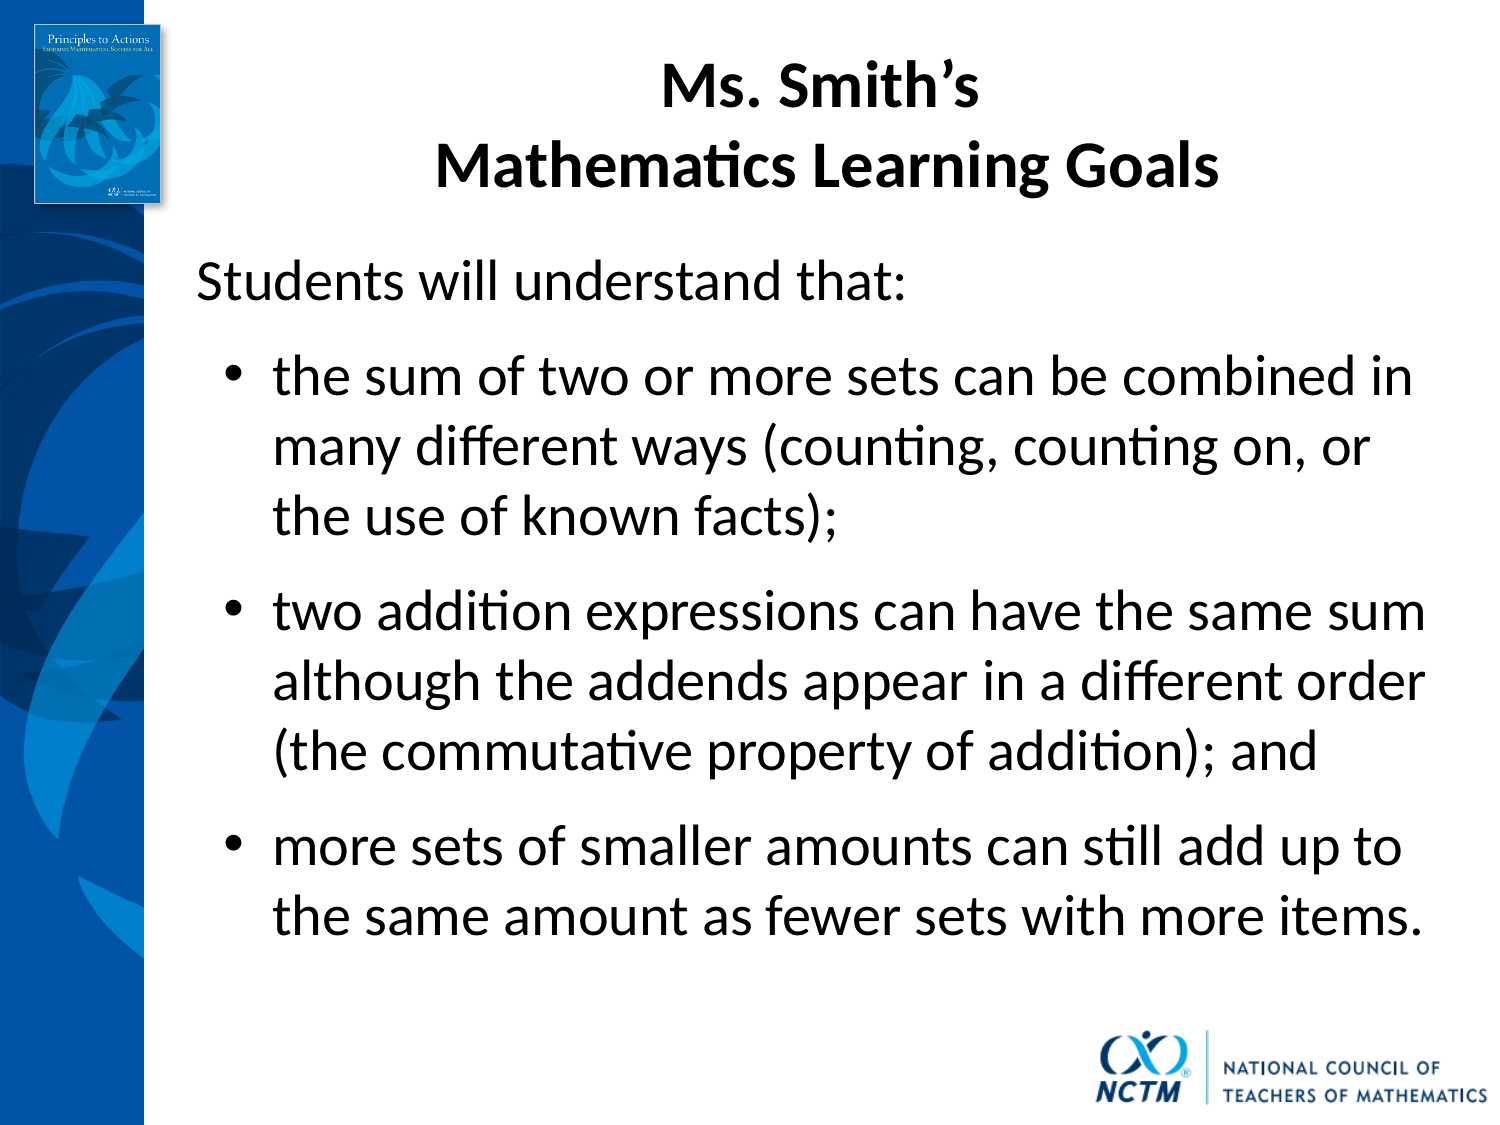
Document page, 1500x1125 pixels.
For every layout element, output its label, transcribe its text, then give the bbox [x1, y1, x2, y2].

text_box Ms. Smith’s Mathematics Learning Goals [181, 26, 1474, 215]
picture [0, 0, 144, 1125]
picture [35, 25, 160, 203]
text_box Students will understand that: the sum of two or more sets can be combined in many different ways (counting, counting on, or the use of known facts); two addition expressions can have the same sum although the addends appear in a different order (the commutative property of addition); and more sets of smaller amounts can still add up to the same amount as fewer sets with more items. [181, 234, 1474, 971]
